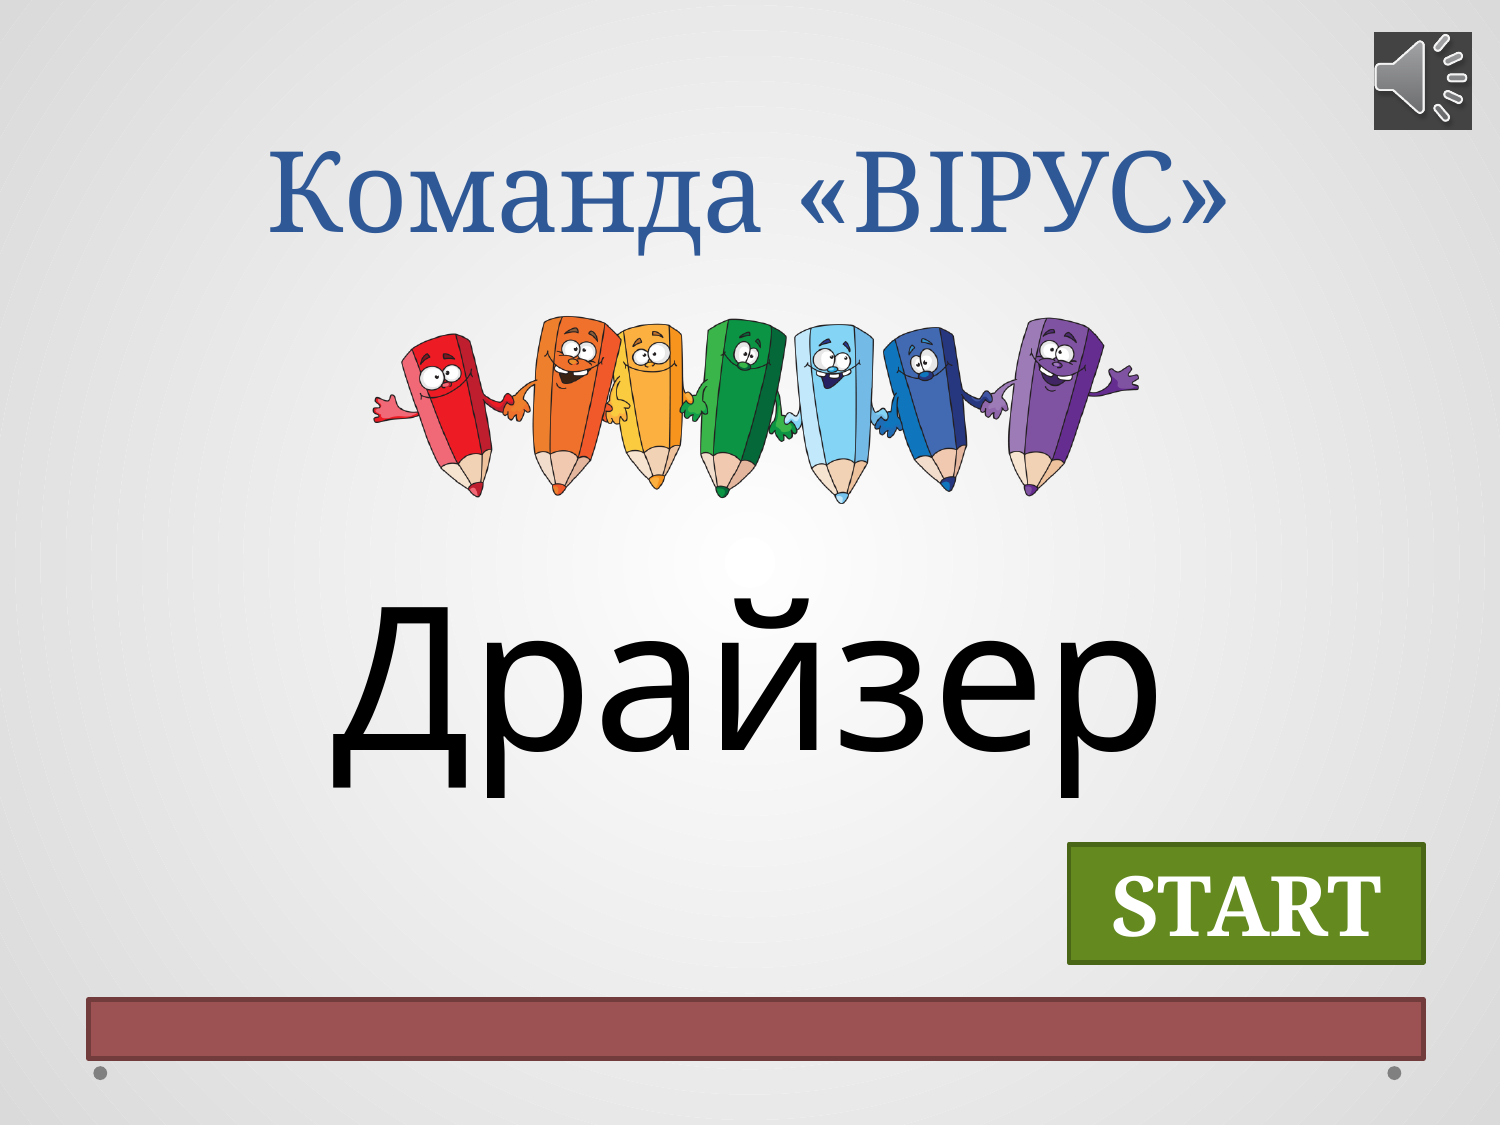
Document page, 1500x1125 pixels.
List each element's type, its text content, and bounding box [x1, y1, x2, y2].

text_box START [1067, 842, 1426, 965]
title Команда «ВІРУС» [75, 0, 1425, 262]
picture [1373, 30, 1474, 132]
text_box [86, 997, 1426, 1061]
list Драйзер [75, 262, 1425, 1005]
picture [372, 314, 1140, 504]
